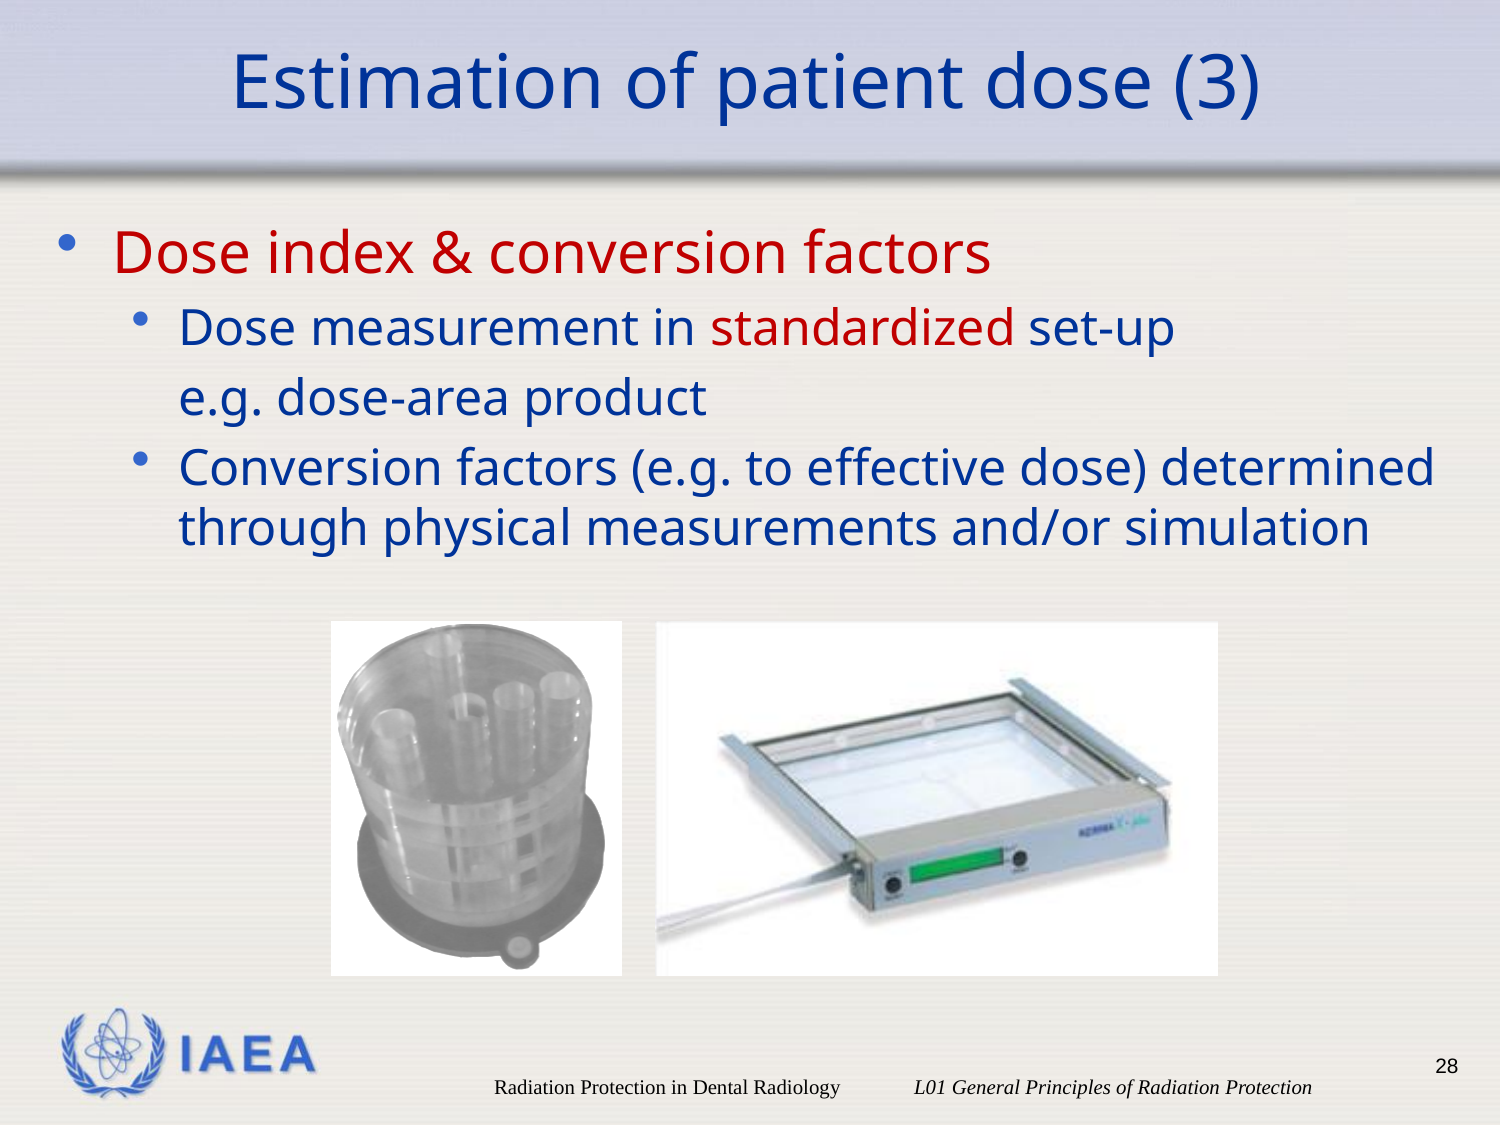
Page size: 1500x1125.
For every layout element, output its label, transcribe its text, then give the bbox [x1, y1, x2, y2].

list Dose index & conversion factors Dose measurement in standardized set-up e.g. dose-area product Conversion factors (e.g. to effective dose) determined through physical measurements and/or simulation [41, 207, 1471, 1012]
text_box Radiation Protection in Dental Radiology L01 General Principles of Radiation Protection [454, 1065, 1353, 1106]
slide_number 28 [1389, 1044, 1474, 1093]
picture [0, 0, 1500, 1125]
title Estimation of patient dose (3) [46, 15, 1447, 142]
